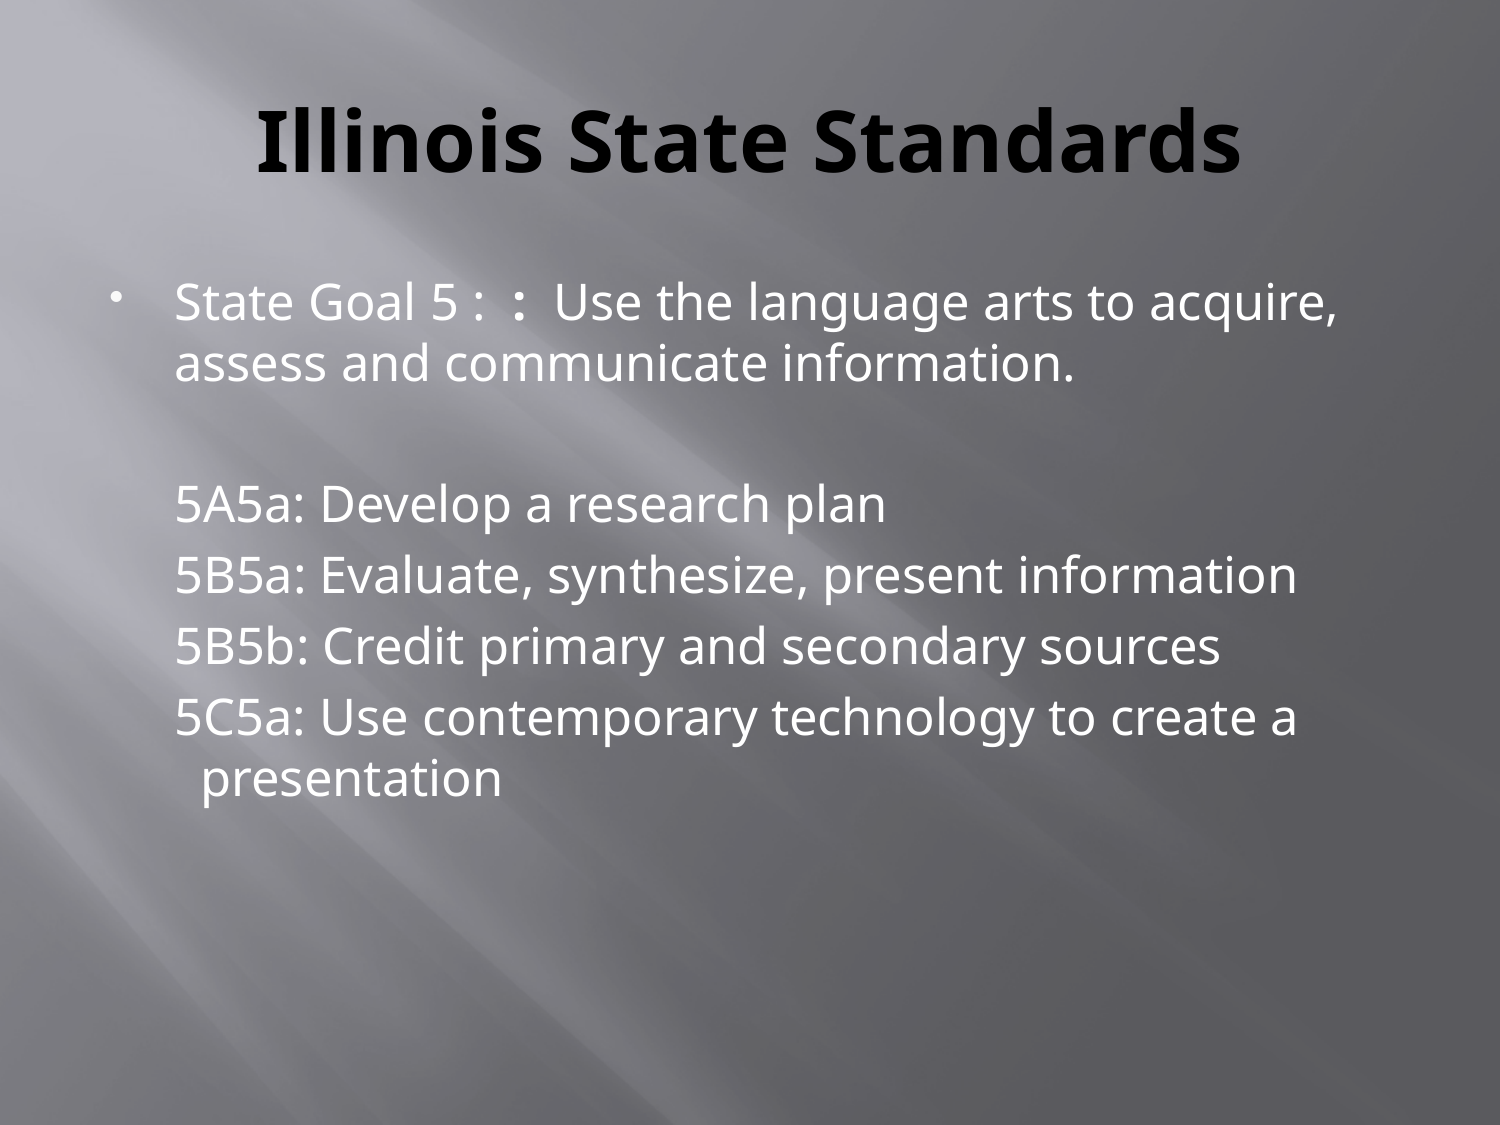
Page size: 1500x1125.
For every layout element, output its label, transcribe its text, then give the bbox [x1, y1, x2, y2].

list State Goal 5 : : Use the language arts to acquire, assess and communicate information. 5A5a: Develop a research plan 5B5a: Evaluate, synthesize, present information 5B5b: Credit primary and secondary sources 5C5a: Use contemporary technology to create a presentation [75, 262, 1425, 1035]
title Illinois State Standards [75, 45, 1425, 233]
